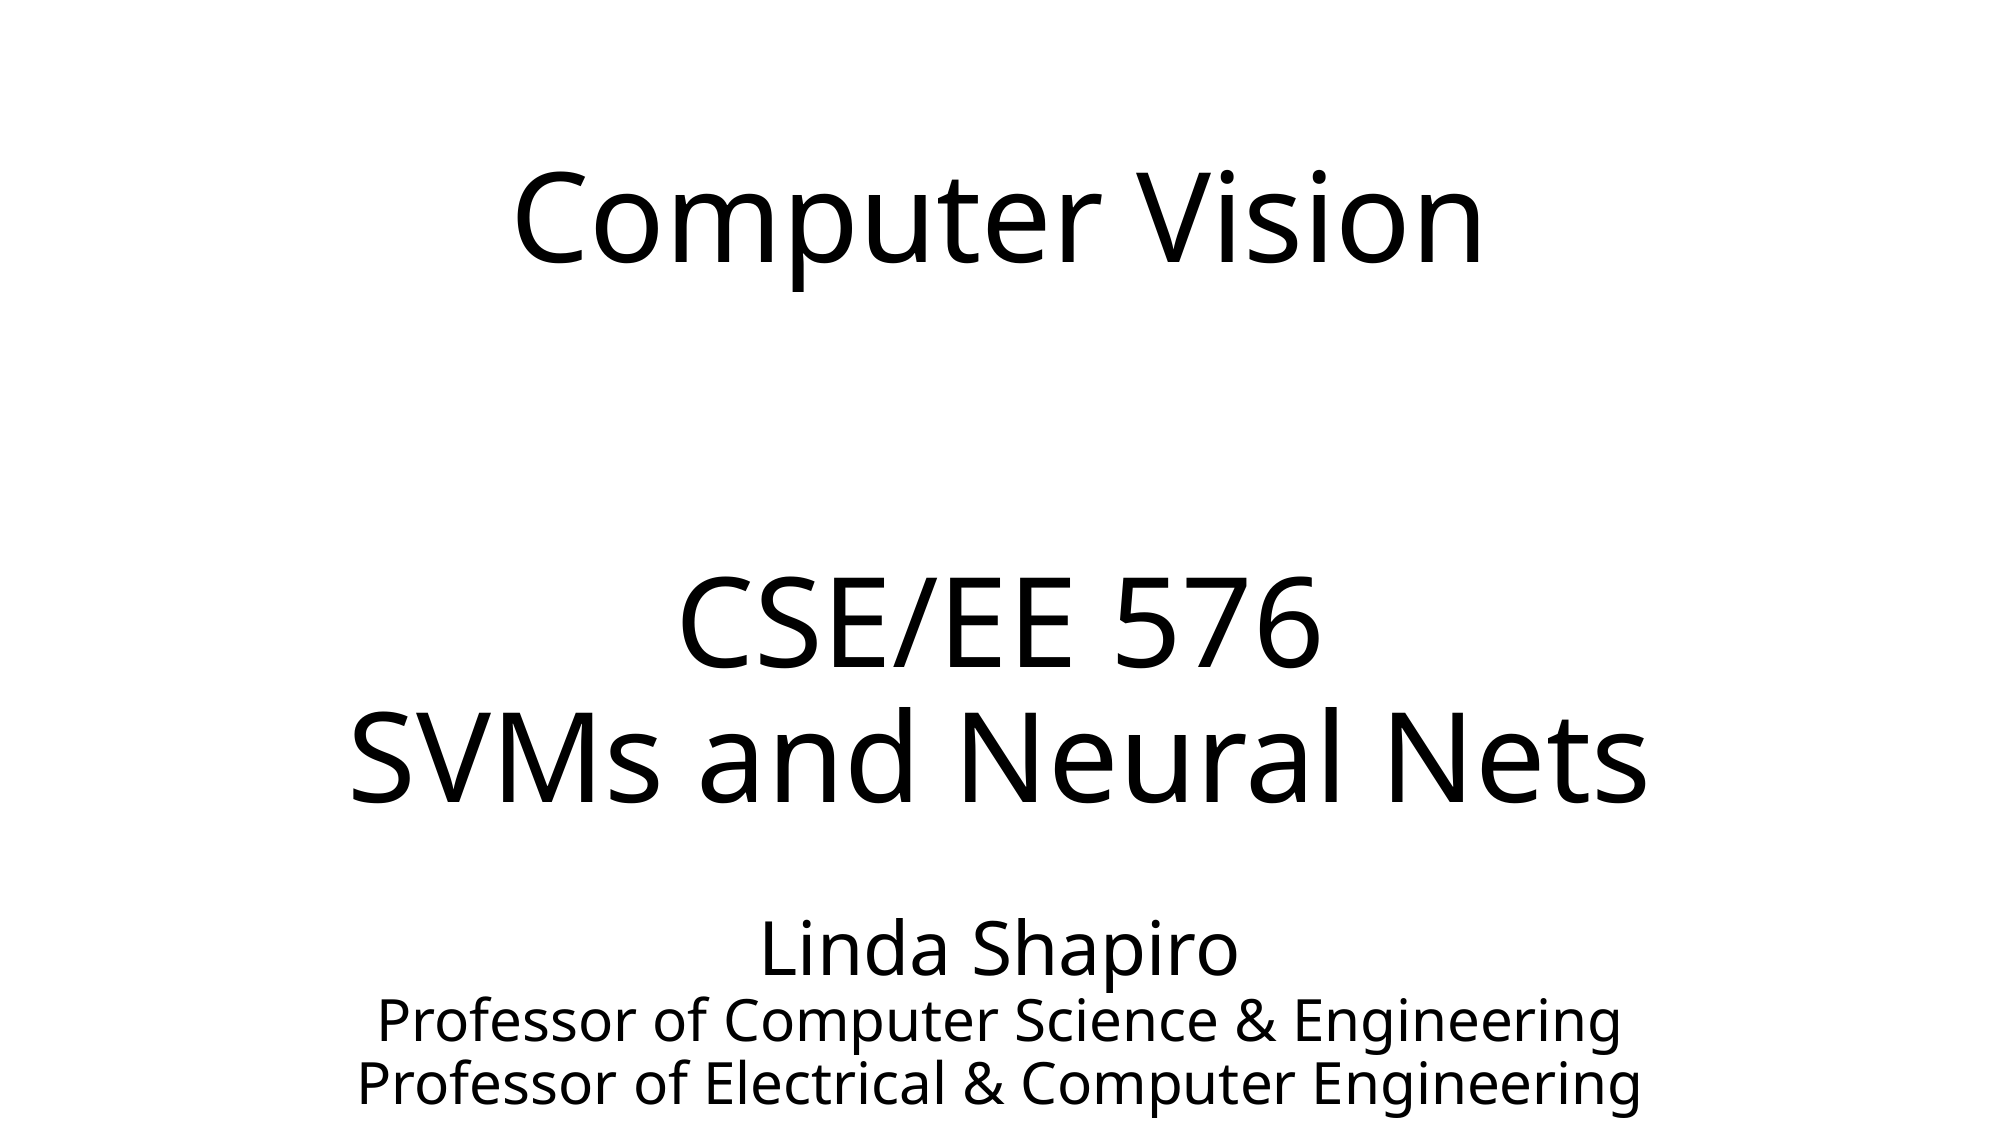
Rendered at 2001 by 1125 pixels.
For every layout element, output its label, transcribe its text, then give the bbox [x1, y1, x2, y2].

text_box [1299, 149, 1331, 211]
title Computer Vision CSE/EE 576 SVMs and Neural Nets Linda Shapiro Professor of Computer Science & Engineering Professor of Electrical & Computer Engineering [249, 184, 1750, 1125]
